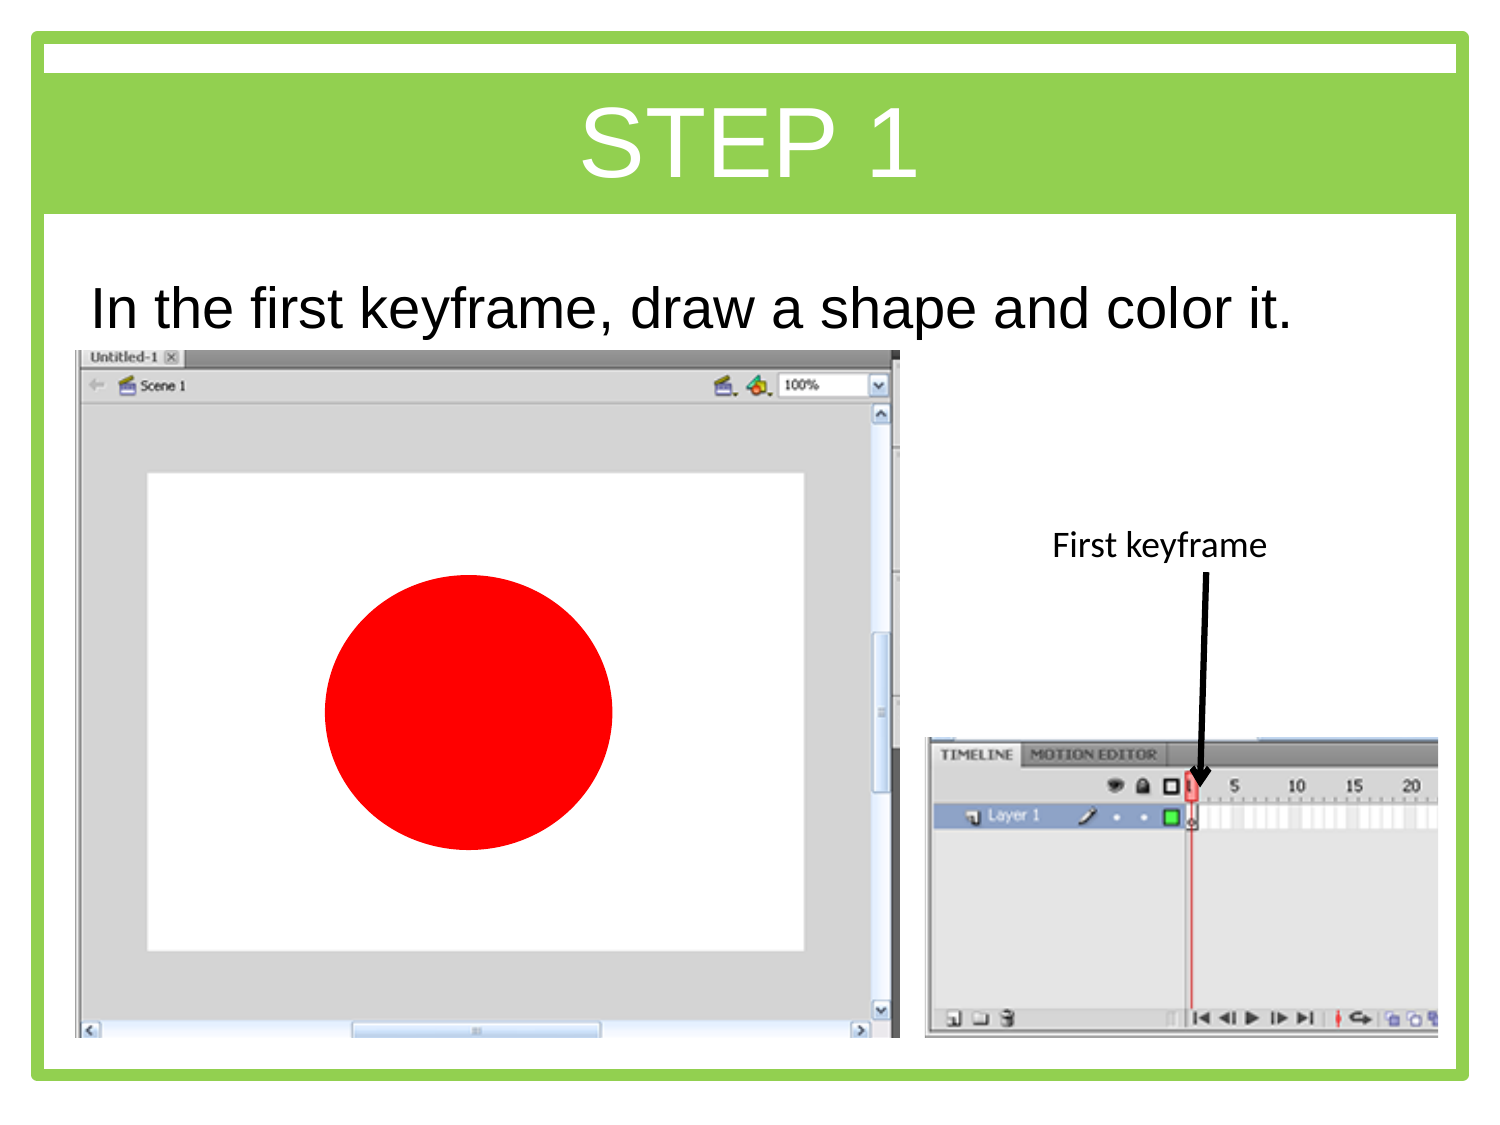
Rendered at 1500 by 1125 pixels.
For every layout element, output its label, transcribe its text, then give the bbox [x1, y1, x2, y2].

text_box First keyframe [1037, 512, 1375, 573]
title STEP 1 [75, 62, 1425, 213]
picture [74, 349, 901, 1038]
list In the first keyframe, draw a shape and color it. [75, 262, 1450, 400]
picture [924, 737, 1439, 1038]
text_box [1199, 572, 1207, 788]
